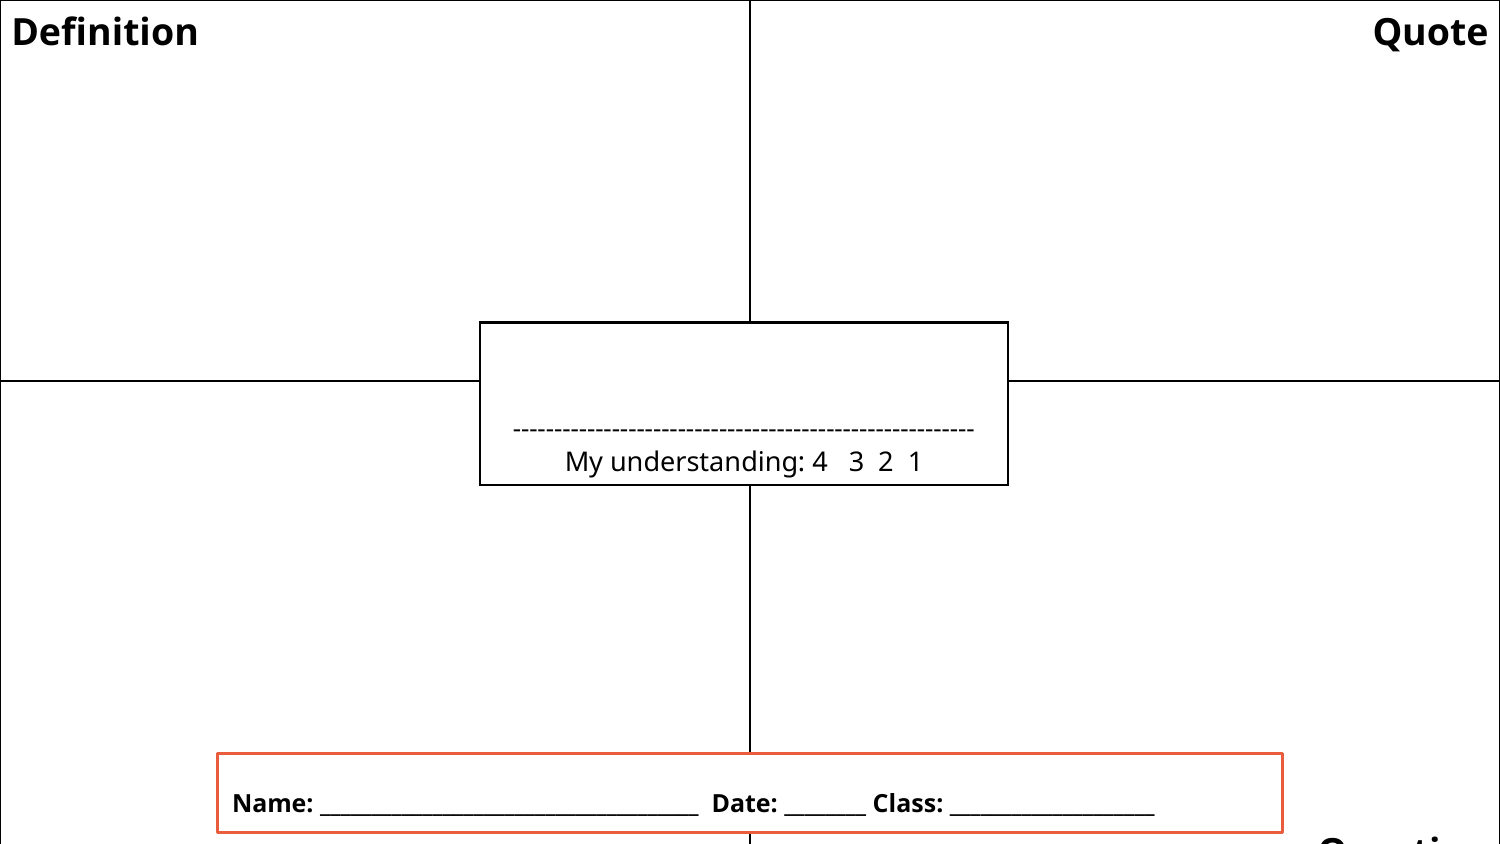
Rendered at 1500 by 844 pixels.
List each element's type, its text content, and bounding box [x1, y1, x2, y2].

table_cell Question [751, 382, 1499, 844]
text_box Name: _____________________________________ Date: ________ Class: ____________________ [217, 753, 1283, 833]
text_box -------------------------------------------------------- My understanding: 4 3 2 1 [480, 322, 1008, 486]
table_header Definition [1, 1, 749, 380]
table_cell Illustration [1, 382, 749, 844]
table_header Quote [751, 1, 1499, 380]
